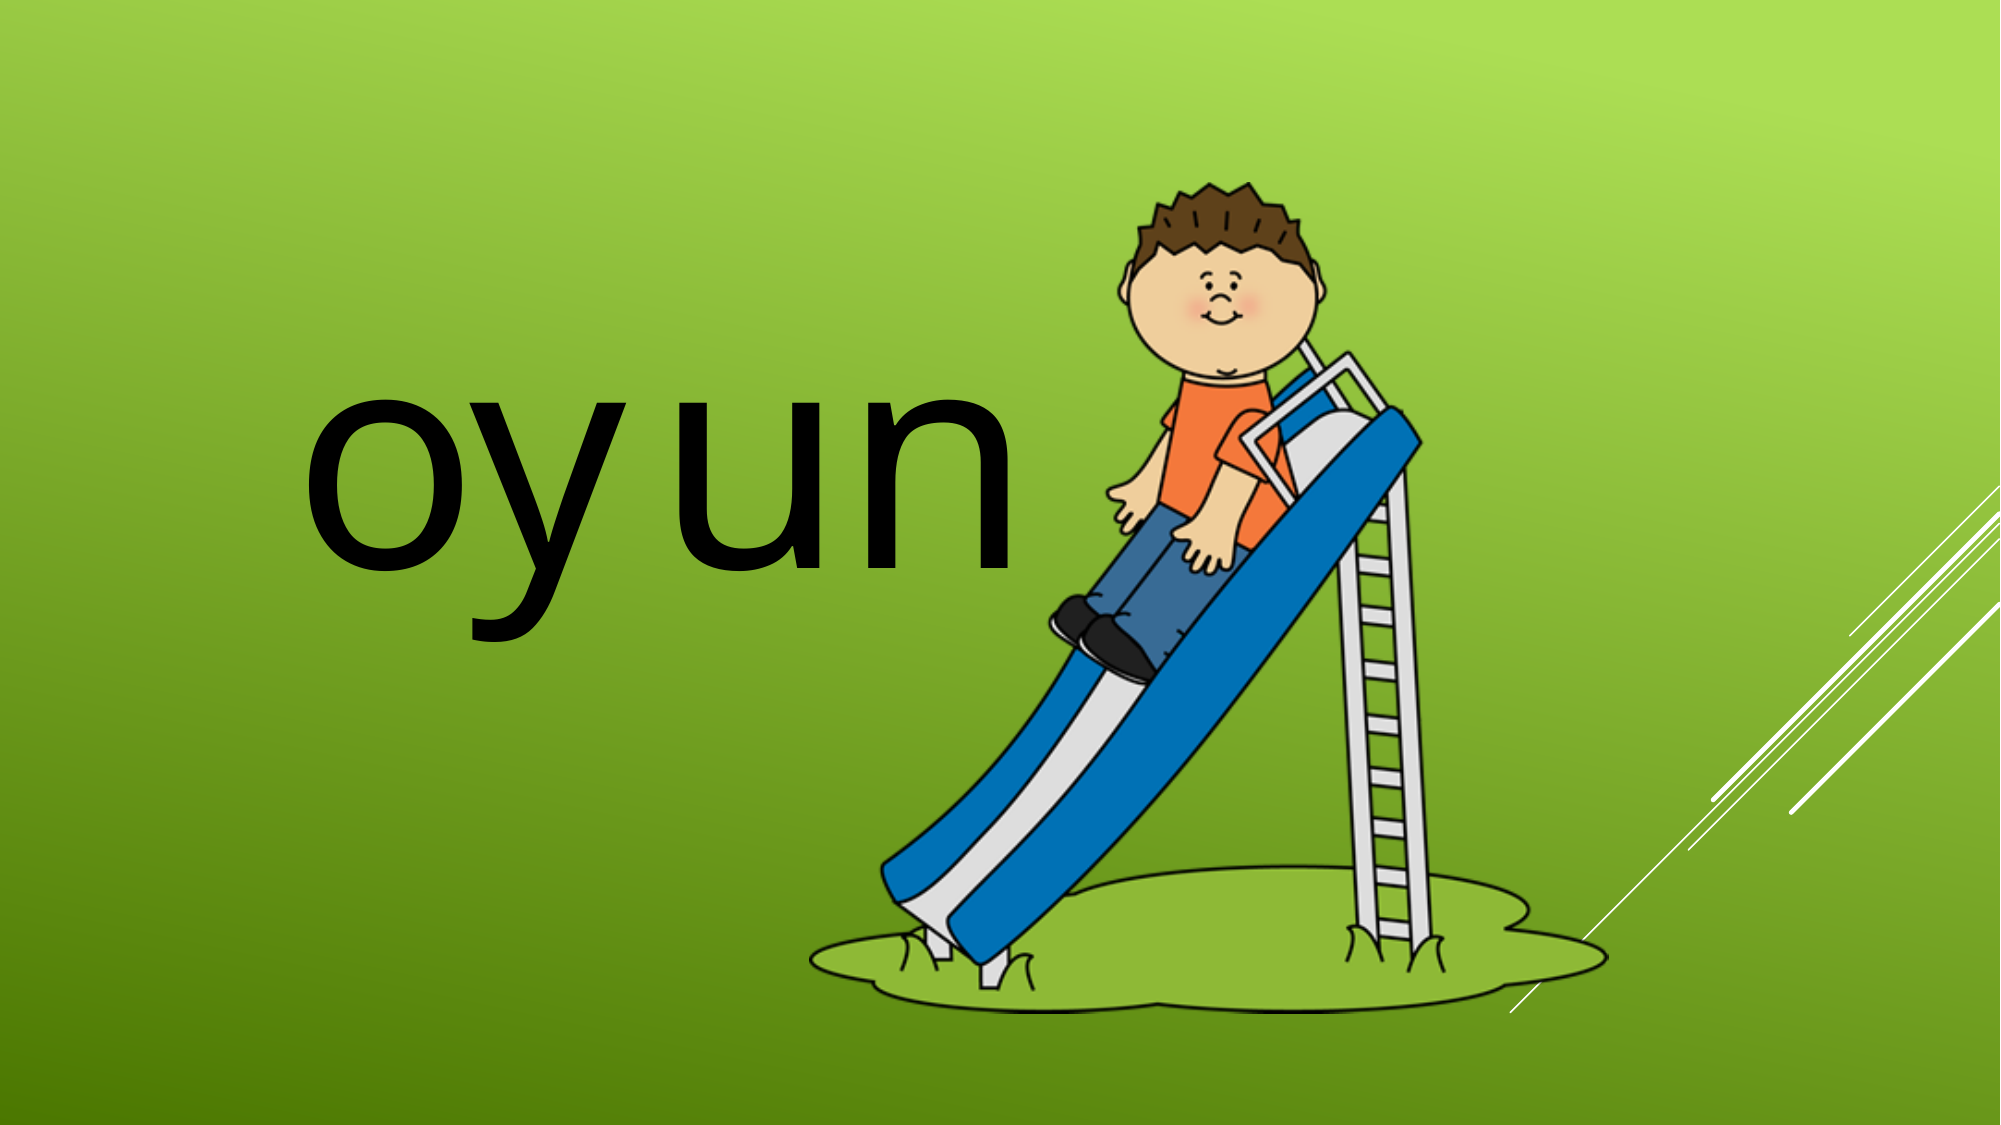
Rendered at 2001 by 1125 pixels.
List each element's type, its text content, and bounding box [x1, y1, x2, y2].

picture [809, 182, 1610, 1014]
text_box y [454, 252, 640, 639]
text_box o [277, 252, 454, 639]
text_box u [640, 252, 809, 639]
